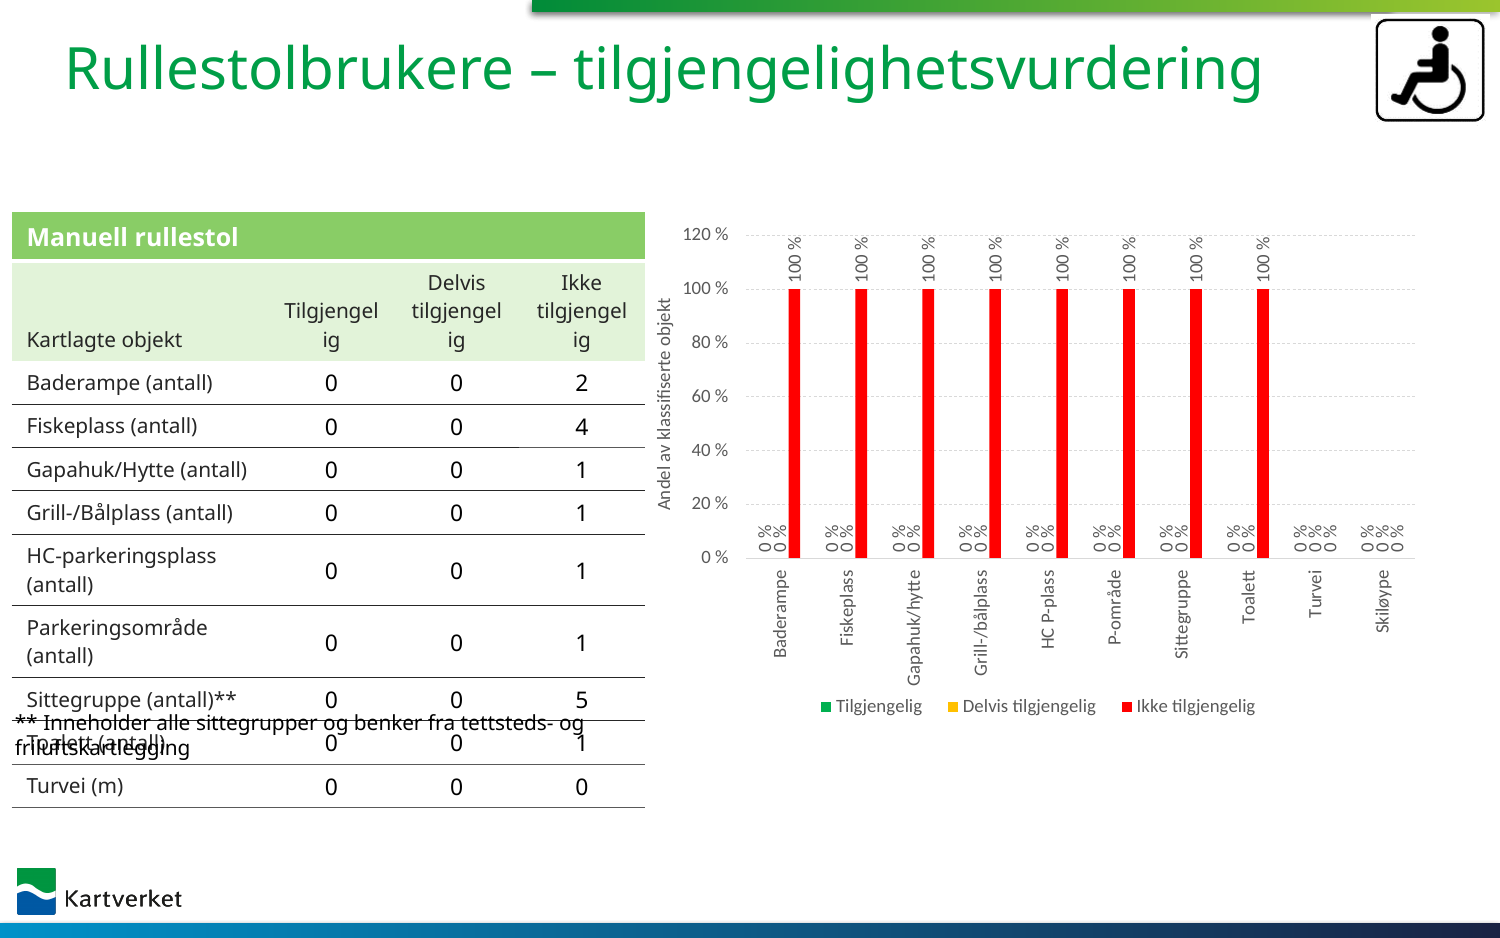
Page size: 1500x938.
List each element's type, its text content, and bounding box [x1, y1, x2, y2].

table_cell 1 [519, 448, 638, 490]
table_cell Kartlagte objekt [12, 263, 269, 361]
table_cell 5 [519, 678, 638, 702]
table_cell 0 [519, 768, 645, 807]
table_cell 0 [269, 491, 394, 534]
picture [1371, 13, 1491, 127]
table_cell 1 [519, 491, 638, 534]
table_cell 0 [269, 448, 394, 490]
table_cell 2 [519, 361, 638, 404]
table_cell Turvei (m) [12, 768, 269, 807]
table_cell 0 [394, 491, 519, 534]
table_cell 0 [394, 606, 519, 677]
table_cell Sittegruppe (antall)** [12, 678, 269, 702]
table_cell Baderampe (antall) [12, 361, 269, 404]
table_cell Ikke tilgjengelig [519, 263, 638, 361]
table_cell 0 [394, 535, 519, 605]
table_cell 0 [394, 361, 519, 404]
table_cell 0 [269, 678, 394, 702]
table_cell Gapahuk/Hytte (antall) [12, 448, 269, 490]
table_cell Delvis tilgjengelig [394, 263, 519, 361]
text_box Rullestolbrukere – tilgjengelighetsvurdering [49, 12, 1372, 109]
table_header Manuell rullestol [12, 212, 645, 259]
table_cell Tilgjengelig [269, 263, 394, 361]
table_cell 0 [269, 606, 394, 677]
table_cell 4 [519, 405, 638, 447]
table_cell Fiskeplass (antall) [12, 405, 269, 447]
table_cell 0 [269, 535, 394, 605]
table_cell 0 [269, 768, 394, 807]
table_cell HC-parkeringsplass (antall) [12, 535, 269, 605]
table_cell Grill-/Bålplass (antall) [12, 491, 269, 534]
table_cell 0 [394, 448, 519, 490]
picture [643, 218, 1427, 728]
table_cell 0 [394, 678, 519, 702]
table_cell Parkeringsområde (antall) [12, 606, 269, 677]
table_cell 0 [394, 768, 519, 807]
table_cell 0 [269, 361, 394, 404]
table_cell 0 [269, 405, 394, 447]
table_cell 0 [394, 405, 519, 447]
text_box ** Inneholder alle sittegrupper og benker fra tettsteds- og friluftskartlegging [0, 702, 745, 768]
table_cell 1 [519, 535, 638, 605]
table_cell 1 [519, 606, 638, 677]
